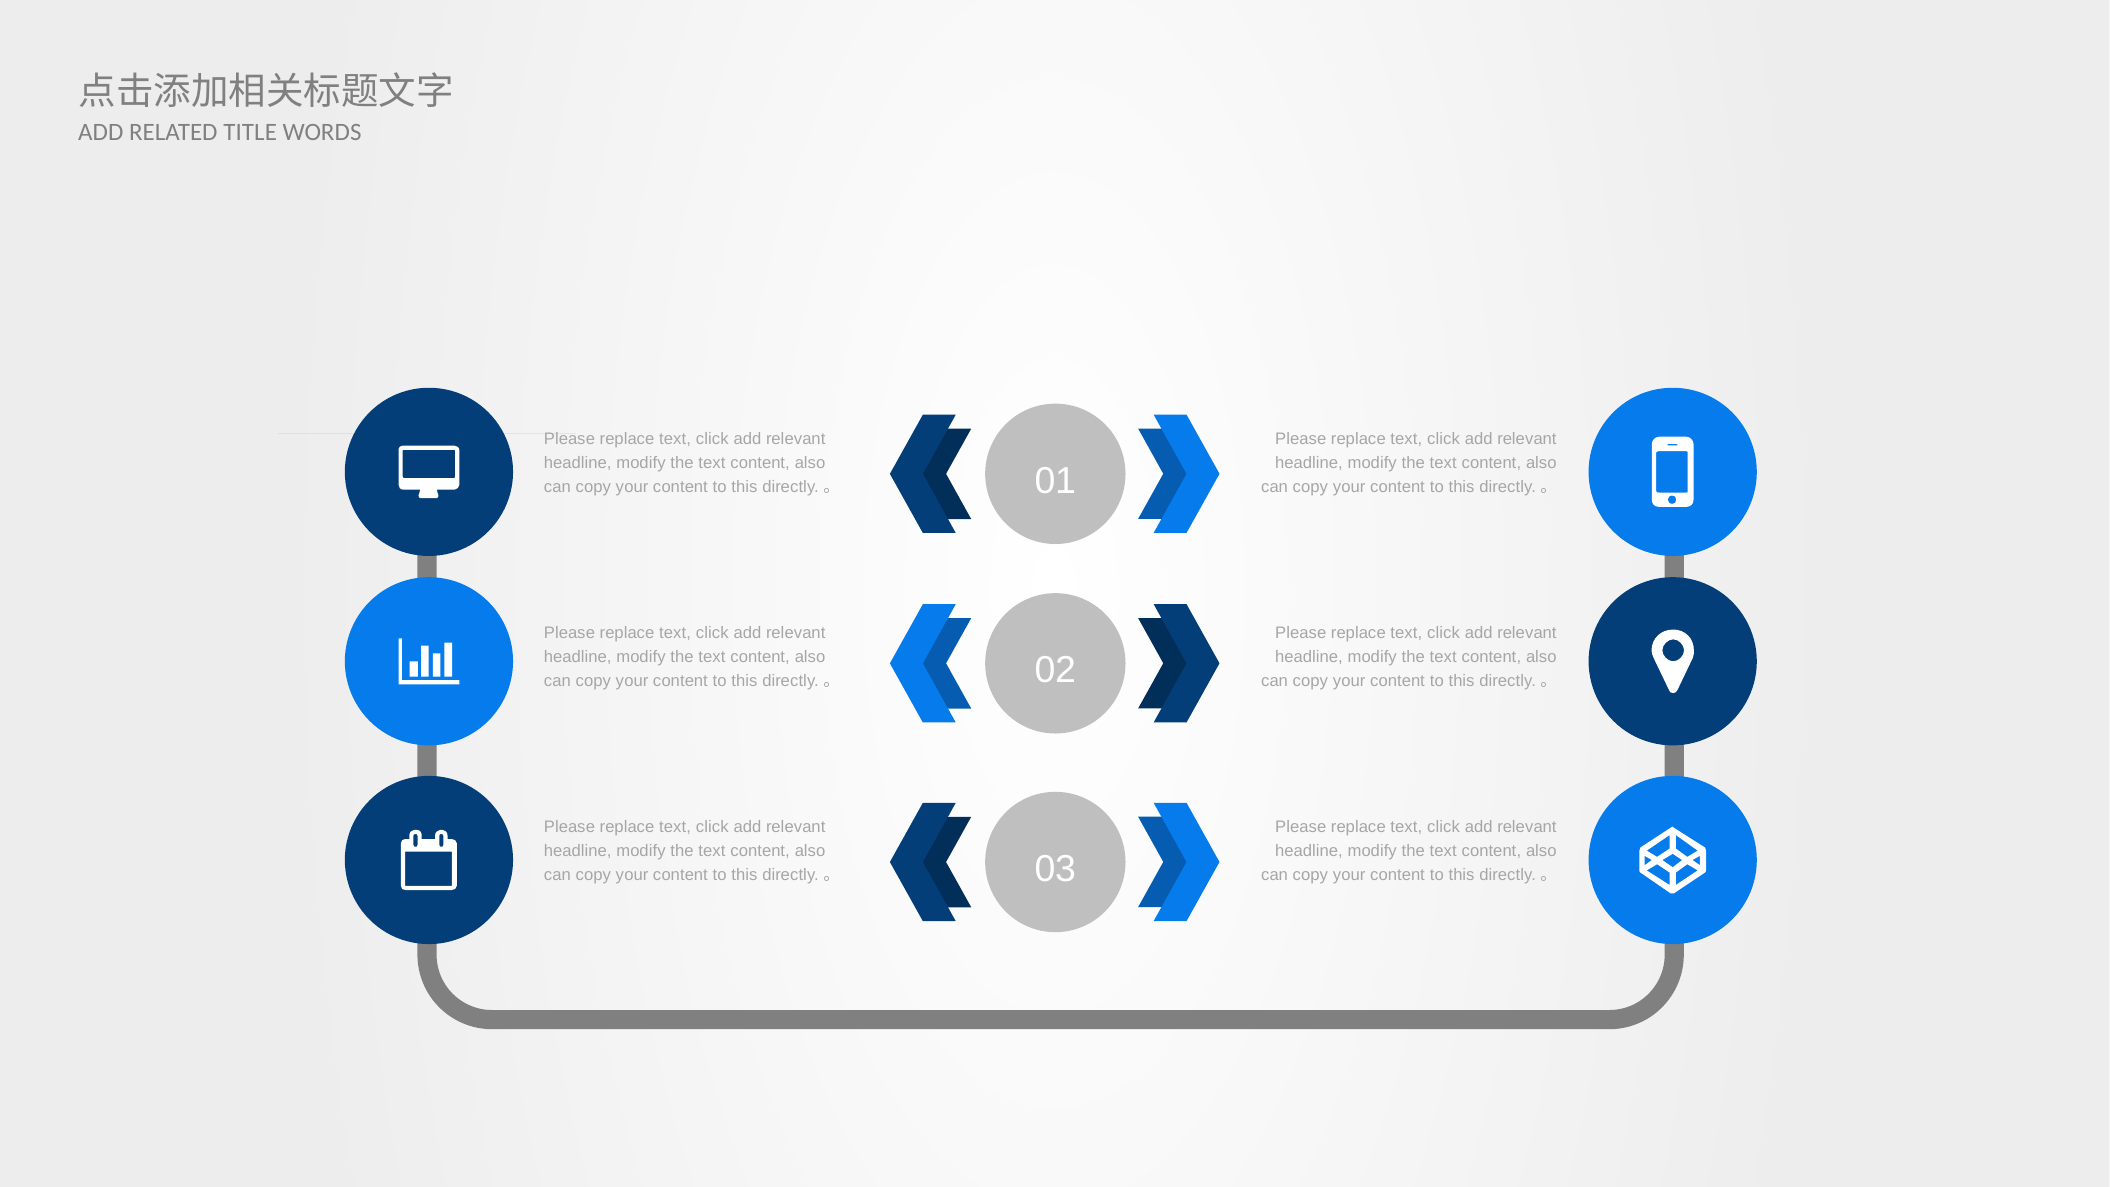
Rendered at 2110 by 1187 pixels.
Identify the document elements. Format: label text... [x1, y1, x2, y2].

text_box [1138, 604, 1220, 723]
text_box Please replace text, click add relevant headline, modify the text content, also can copy your content to this directly.。 [1253, 424, 1558, 496]
text_box Please replace text, click add relevant headline, modify the text content, also can copy your content to this directly.。 [543, 812, 857, 885]
text_box Please replace text, click add relevant headline, modify the text content, also can copy your content to this directly.。 [1253, 618, 1558, 691]
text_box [1588, 775, 1757, 945]
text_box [1138, 414, 1220, 533]
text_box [1588, 387, 1757, 556]
text_box Please replace text, click add relevant headline, modify the text content, also can copy your content to this directly.。 [543, 618, 857, 691]
text_box 03 [984, 790, 1127, 934]
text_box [344, 387, 514, 556]
picture [0, 0, 2110, 1187]
text_box [417, 746, 437, 775]
text_box [417, 945, 1684, 1030]
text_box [344, 577, 514, 746]
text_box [889, 414, 972, 533]
text_box 02 [984, 592, 1127, 735]
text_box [889, 604, 972, 723]
text_box ADD RELATED TITLE WORDS [62, 107, 379, 154]
text_box 点击添加相关标题文字 [62, 59, 470, 121]
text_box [1138, 802, 1220, 922]
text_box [889, 802, 972, 922]
text_box 01 [984, 402, 1127, 546]
text_box Please replace text, click add relevant headline, modify the text content, also can copy your content to this directly.。 [543, 424, 857, 496]
text_box [417, 556, 437, 577]
text_box [1664, 556, 1684, 577]
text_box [1588, 577, 1757, 746]
text_box Please replace text, click add relevant headline, modify the text content, also can copy your content to this directly.。 [1253, 812, 1558, 885]
text_box [1664, 746, 1684, 775]
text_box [344, 775, 514, 945]
